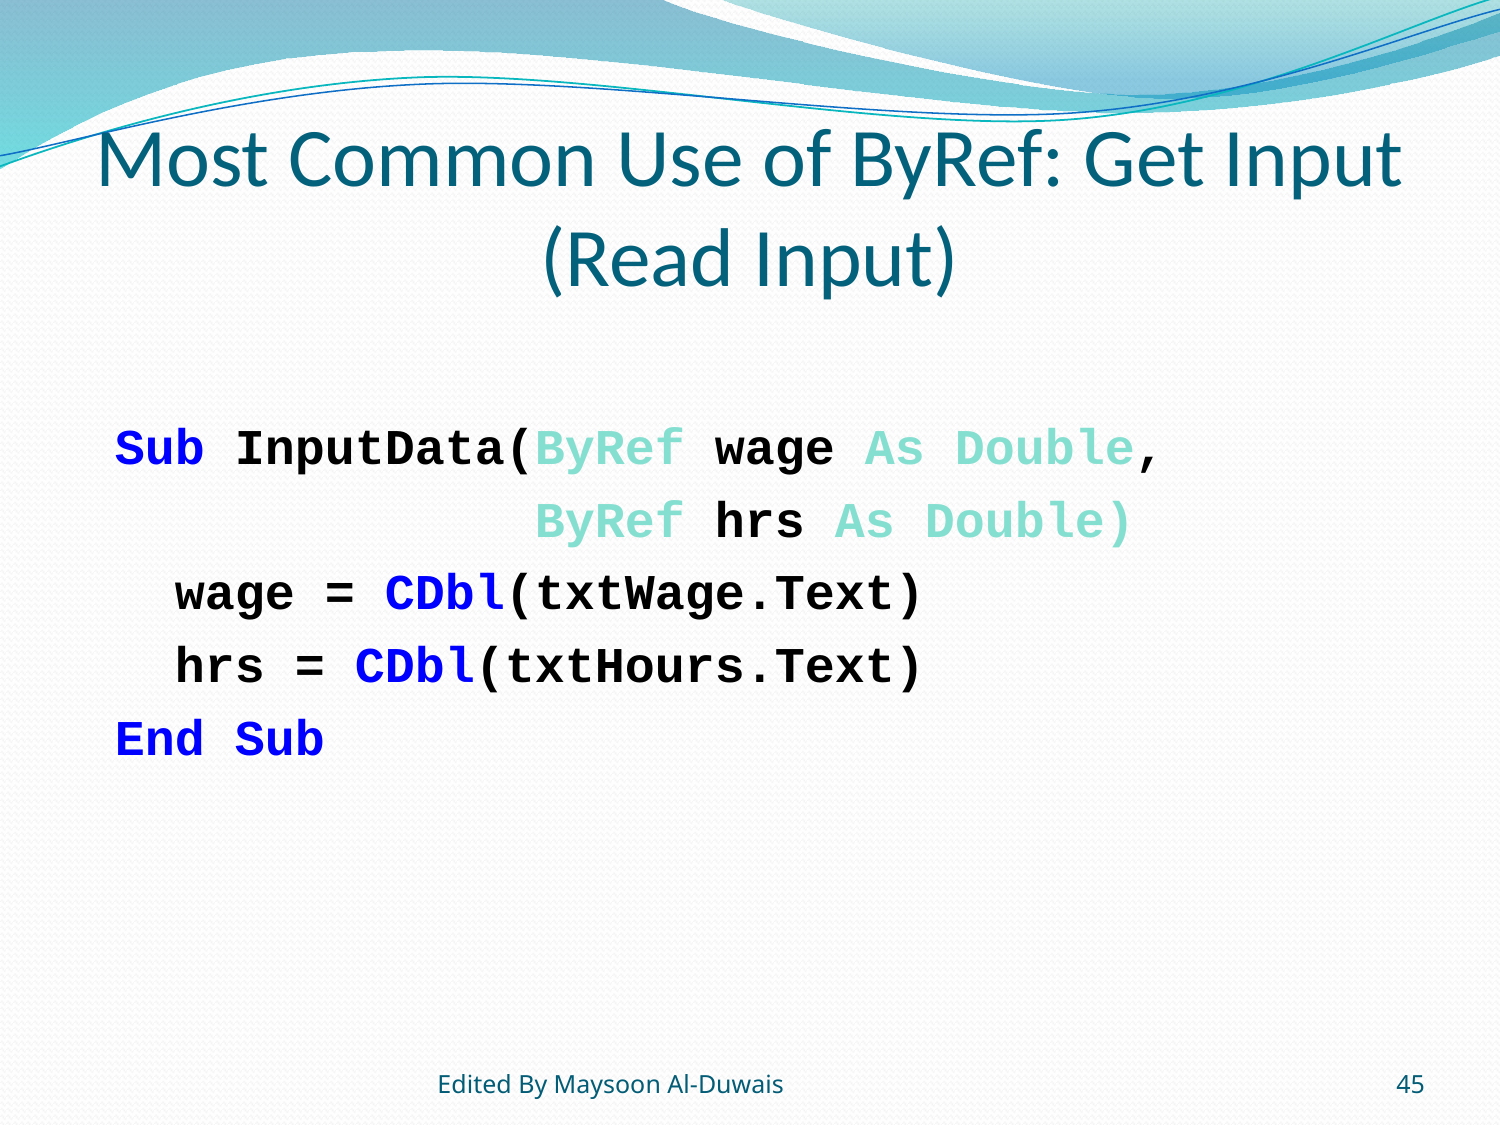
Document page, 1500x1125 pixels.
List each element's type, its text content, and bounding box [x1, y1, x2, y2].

footer Edited By Maysoon Al-Duwais [437, 1042, 988, 1103]
title Most Common Use of ByRef: Get Input (Read Input) [75, 115, 1425, 303]
list Sub InputData(ByRef wage As Double, ByRef hrs As Double) wage = CDbl(txtWage.Text) hrs = CDbl(txtHours.Text) End Sub [99, 324, 1469, 1006]
slide_number 45 [1299, 1042, 1425, 1103]
